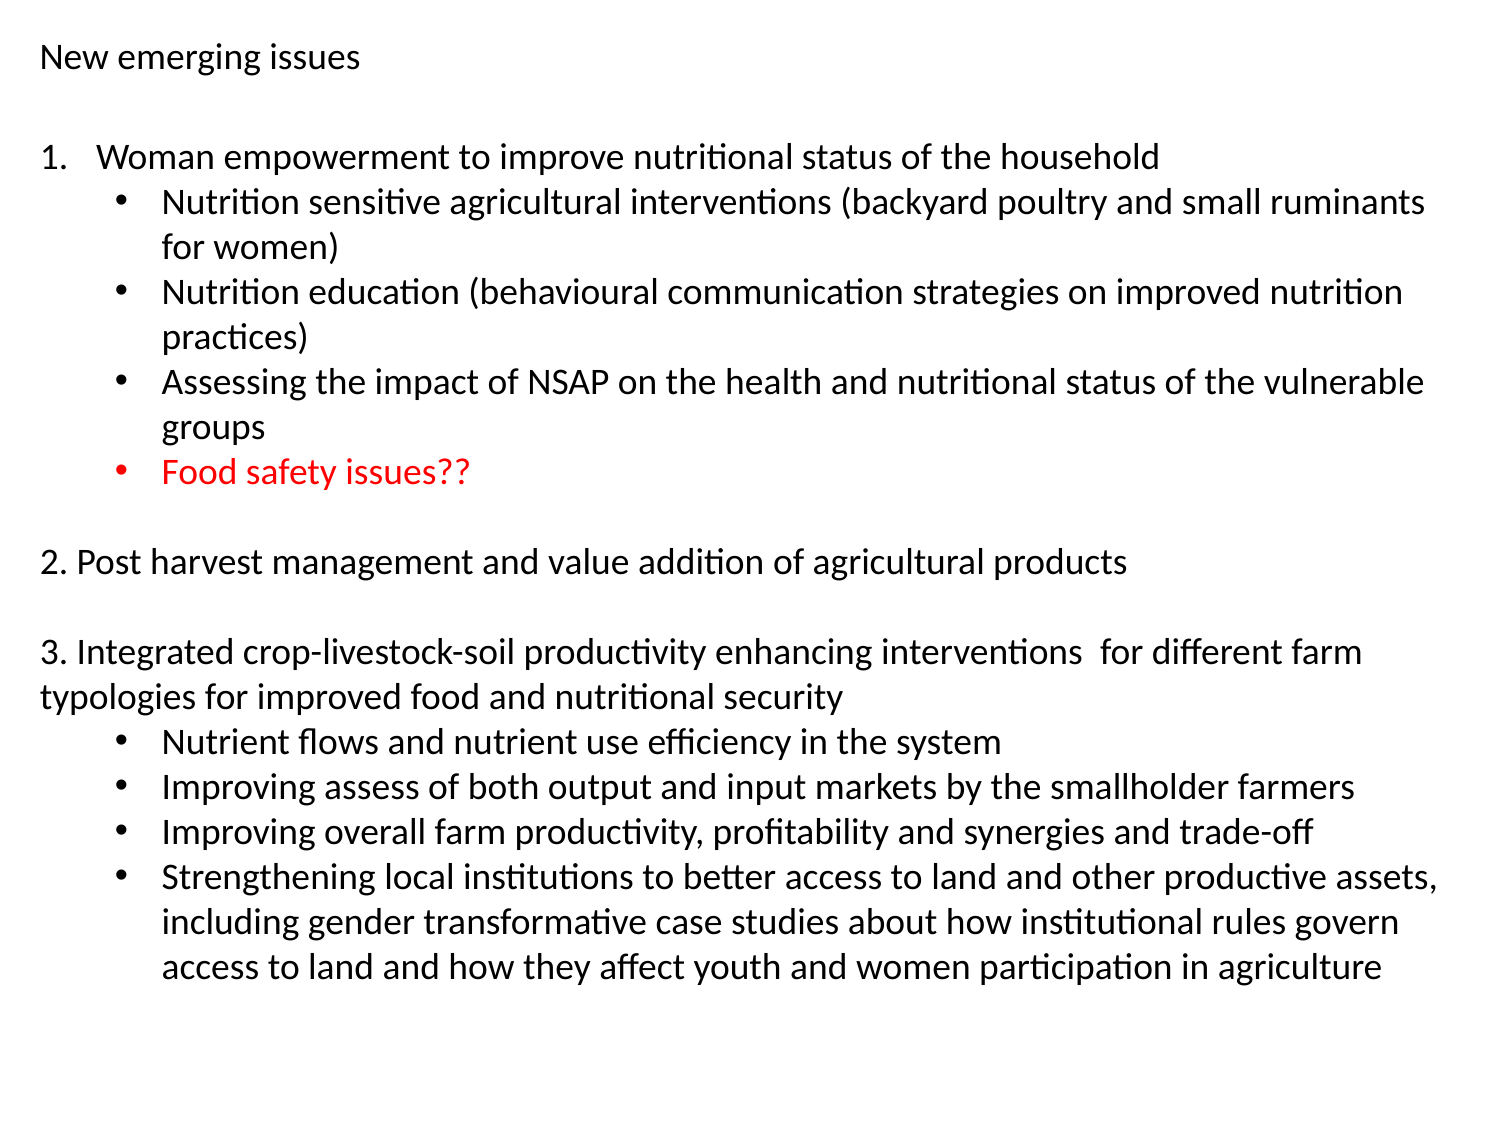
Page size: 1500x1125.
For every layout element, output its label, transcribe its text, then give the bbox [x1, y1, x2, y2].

text_box New emerging issues [24, 24, 1150, 85]
text_box Woman empowerment to improve nutritional status of the household Nutrition sensitive agricultural interventions (backyard poultry and small ruminants for women) Nutrition education (behavioural communication strategies on improved nutrition practices) Assessing the impact of NSAP on the health and nutritional status of the vulnerable groups Food safety issues?? 2. Post harvest management and value addition of agricultural products 3. Integrated crop-livestock-soil productivity enhancing interventions for different farm typologies for improved food and nutritional security Nutrient flows and nutrient use efficiency in the system Improving assess of both output and input markets by the smallholder farmers Improving overall farm productivity, profitability and synergies and trade-off Strengthening local institutions to better access to land and other productive assets, including gender transformative case studies about how institutional rules govern access to land and how they affect youth and women participation in agriculture [24, 124, 1475, 995]
